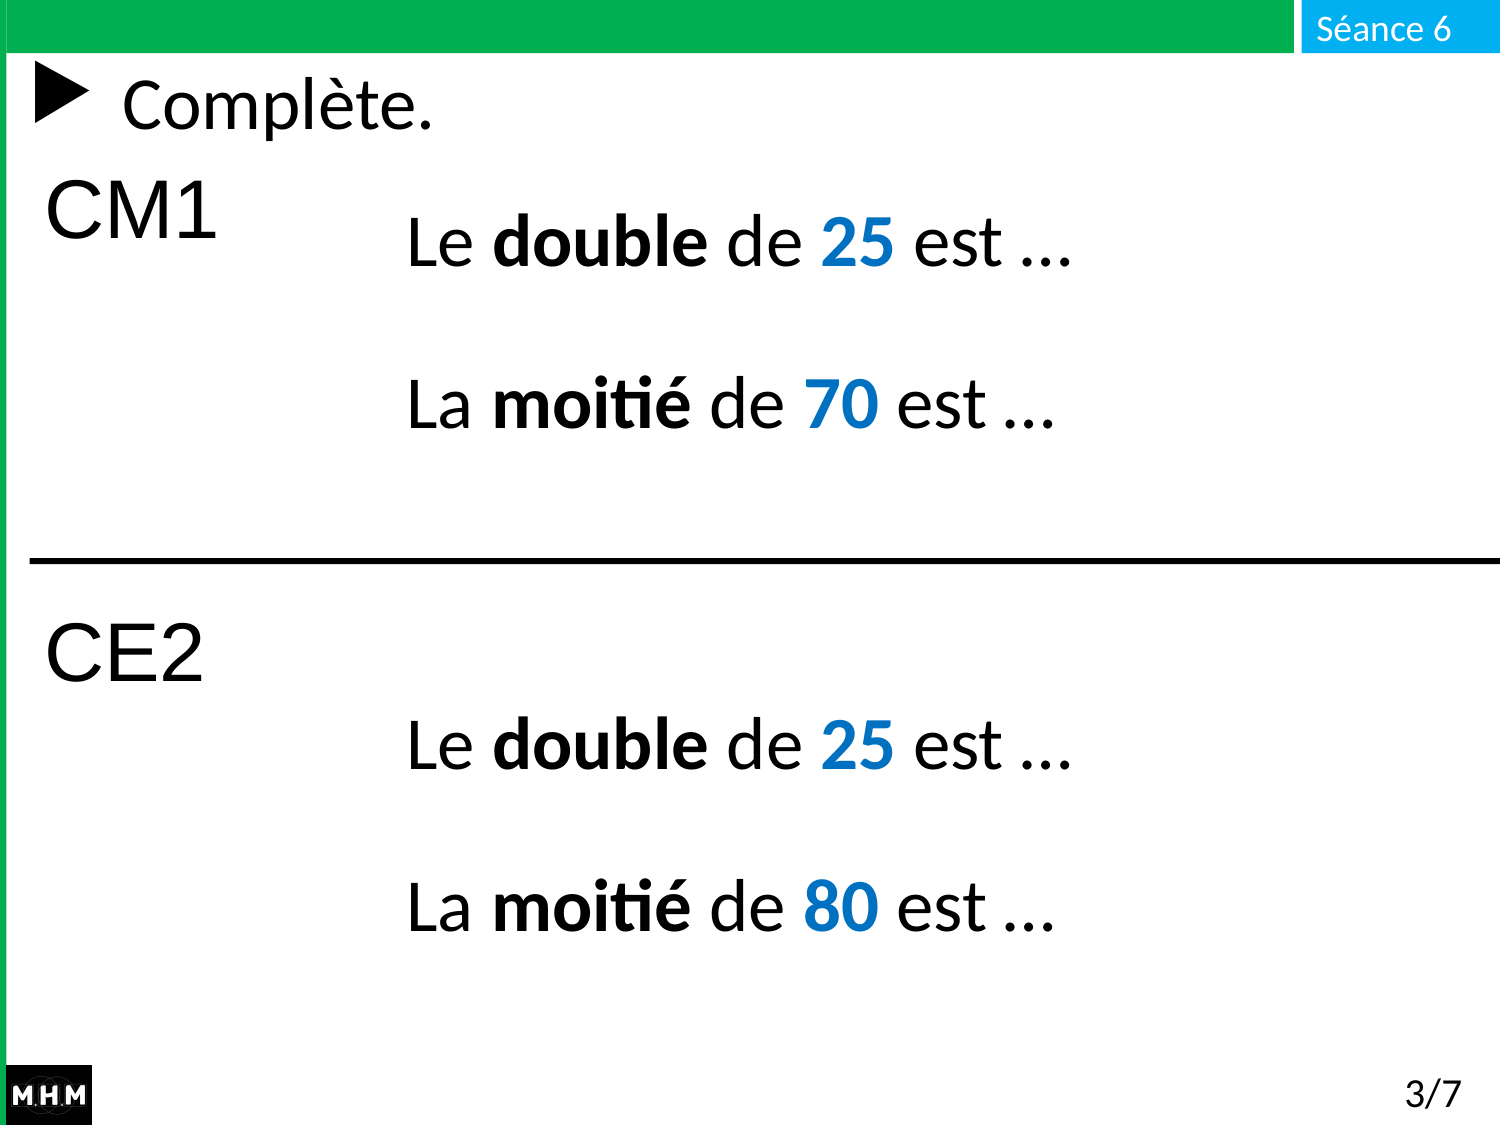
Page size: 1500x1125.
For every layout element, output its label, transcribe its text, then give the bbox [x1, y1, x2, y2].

text_box Le double de 25 est … La moitié de 70 est … [391, 177, 1128, 470]
text_box CM1 [29, 147, 1004, 256]
title Complète. [13, 58, 1397, 154]
text_box Le double de 25 est … La moitié de 80 est … [391, 679, 1128, 972]
text_box CE2 [29, 590, 1004, 699]
text_box 3/7 [1389, 1064, 1500, 1125]
picture [6, 1065, 92, 1125]
